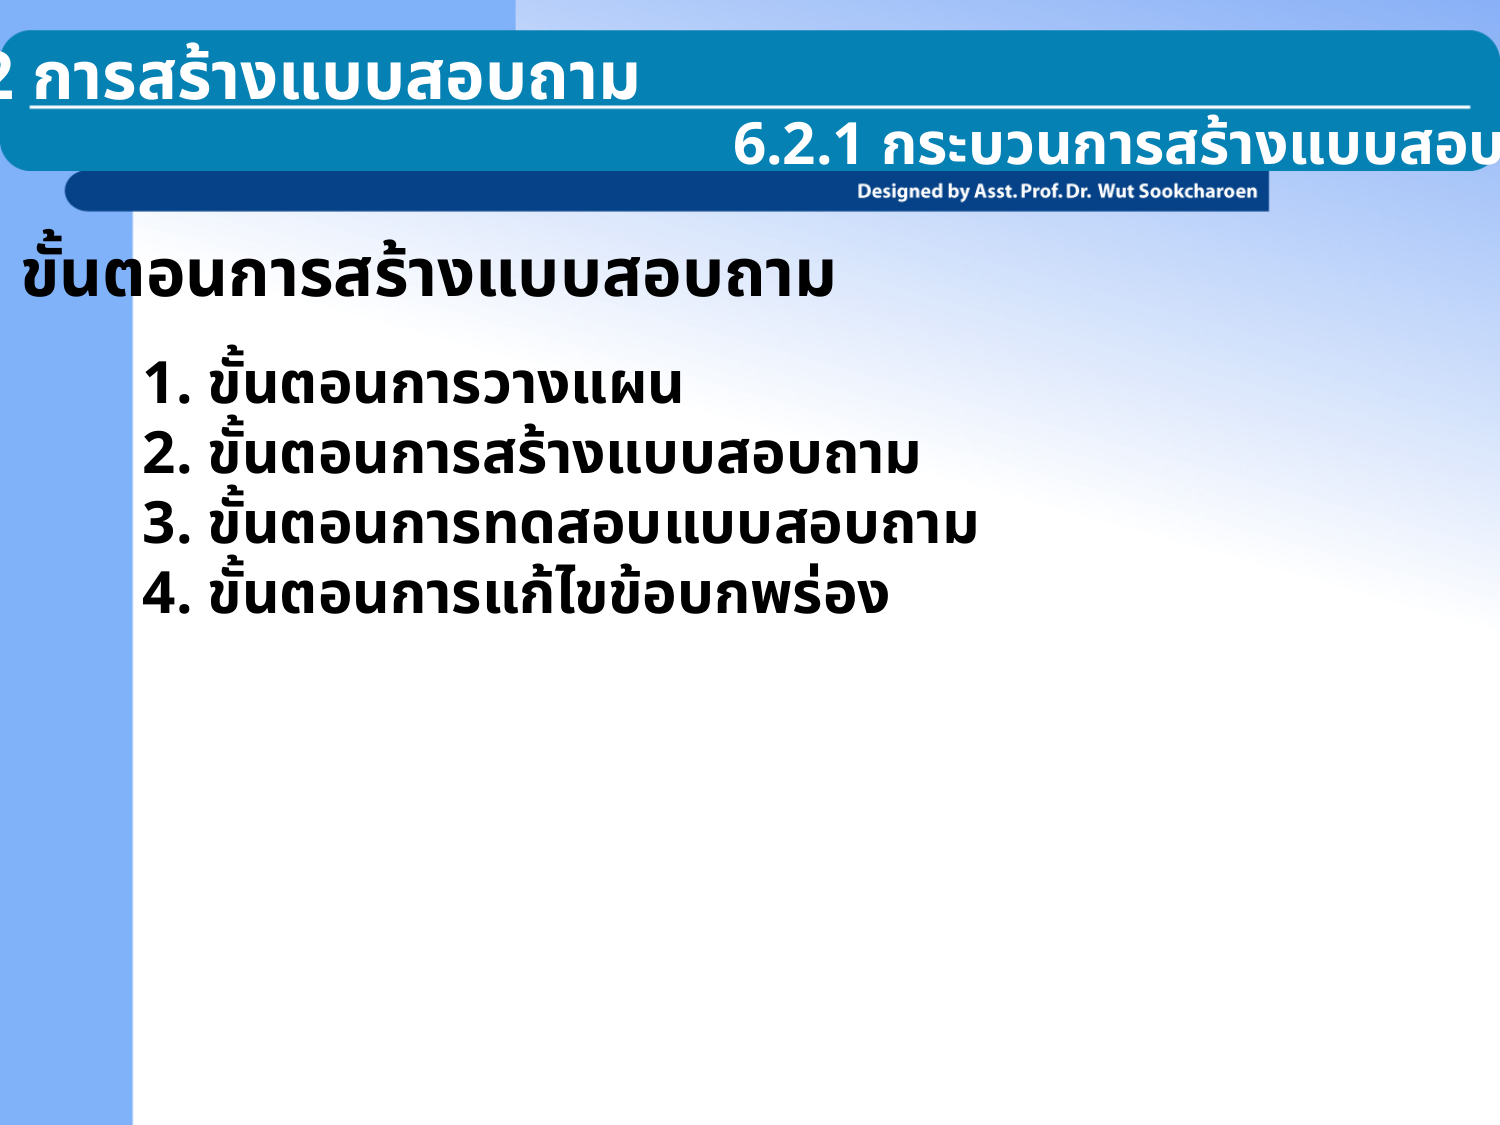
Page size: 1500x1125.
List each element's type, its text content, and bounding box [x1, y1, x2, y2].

text_box ขั้นตอนการสร้างแบบสอบถาม [5, 222, 854, 318]
picture [0, 0, 1500, 53]
text_box ขั้นตอนการวางแผน ขั้นตอนการสร้างแบบสอบถาม ขั้นตอนการทดสอบแบบสอบถาม ขั้นตอนการแก้ไขข้อบกพร่อง [128, 338, 995, 633]
picture [0, 149, 1500, 1125]
text_box 6.2.1 กระบวนการสร้างแบบสอบถาม [718, 98, 1500, 184]
text_box 6.2 การสร้างแบบสอบถาม [0, 25, 657, 121]
